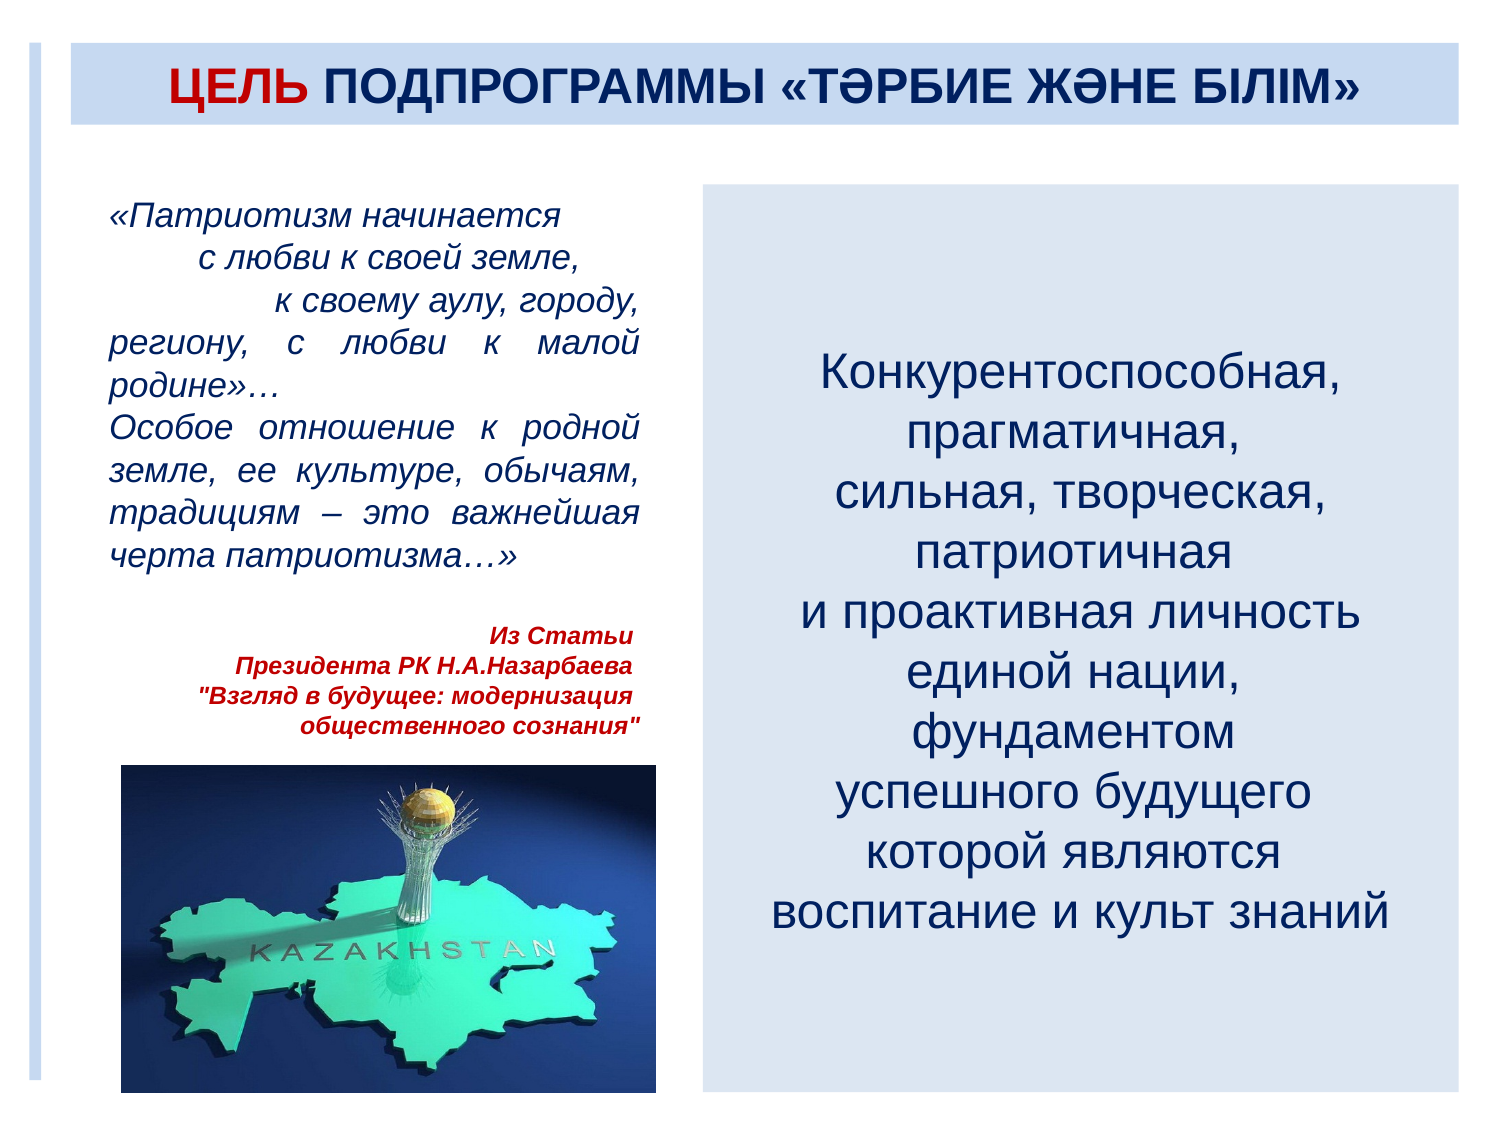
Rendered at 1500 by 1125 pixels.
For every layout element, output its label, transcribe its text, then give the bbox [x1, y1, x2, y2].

text_box [27, 41, 43, 1082]
picture [121, 764, 656, 1093]
text_box ЦЕЛЬ ПОДПРОГРАММЫ «ТӘРБИЕ ЖӘНЕ БІЛІМ» [69, 41, 1461, 127]
text_box «Патриотизм начинается с любви к своей земле, к своему аулу, городу, региону, с любви к малой родине»… Особое отношение к родной земле, ее культуре, обычаям, традициям – это важнейшая черта патриотизма…» Из Статьи Президента РК Н.А.Назарбаева "Взгляд в будущее: модернизация общественного сознания" [94, 184, 656, 792]
text_box Конкурентоспособная, прагматичная, сильная, творческая, патриотичная и проактивная личность единой нации, фундаментом успешного будущего которой являются воспитание и культ знаний [701, 182, 1461, 1094]
